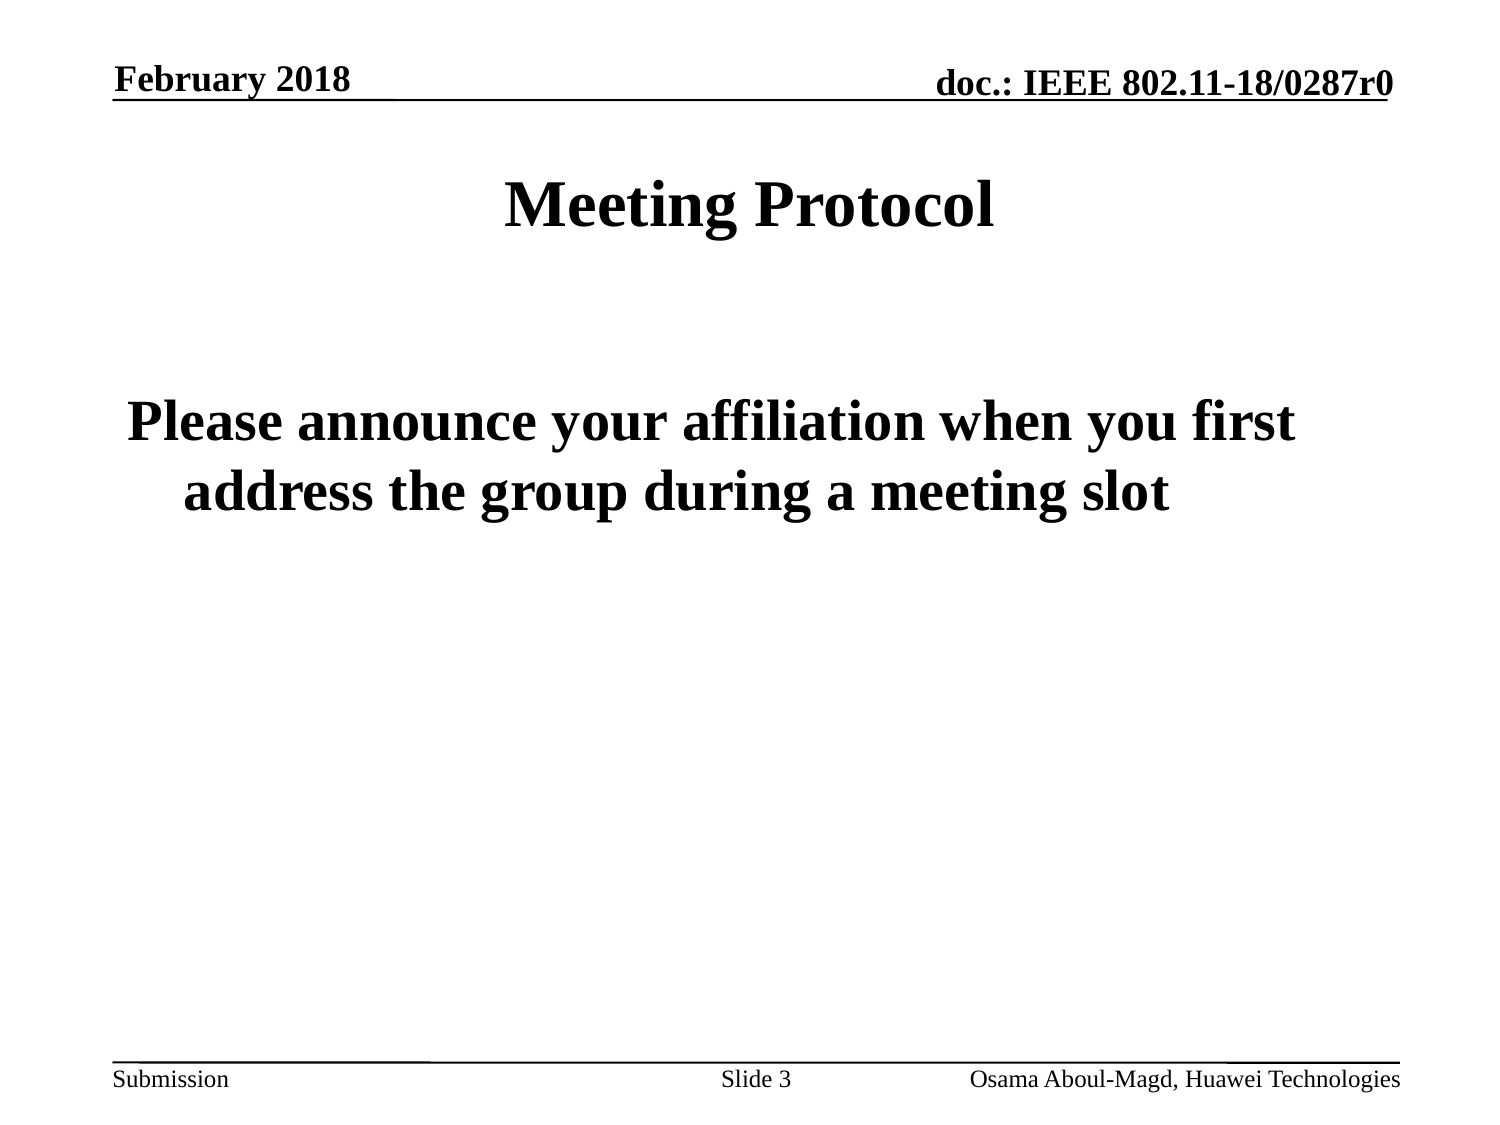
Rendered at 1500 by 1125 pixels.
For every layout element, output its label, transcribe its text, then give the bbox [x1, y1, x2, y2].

footer Osama Aboul-Magd, Huawei Technologies [878, 1061, 1402, 1093]
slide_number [114, 54, 423, 100]
title Meeting Protocol [112, 112, 1388, 288]
list Please announce your affiliation when you first address the group during a meeting slot [112, 374, 1388, 513]
slide_number Slide 3 [712, 1061, 800, 1123]
